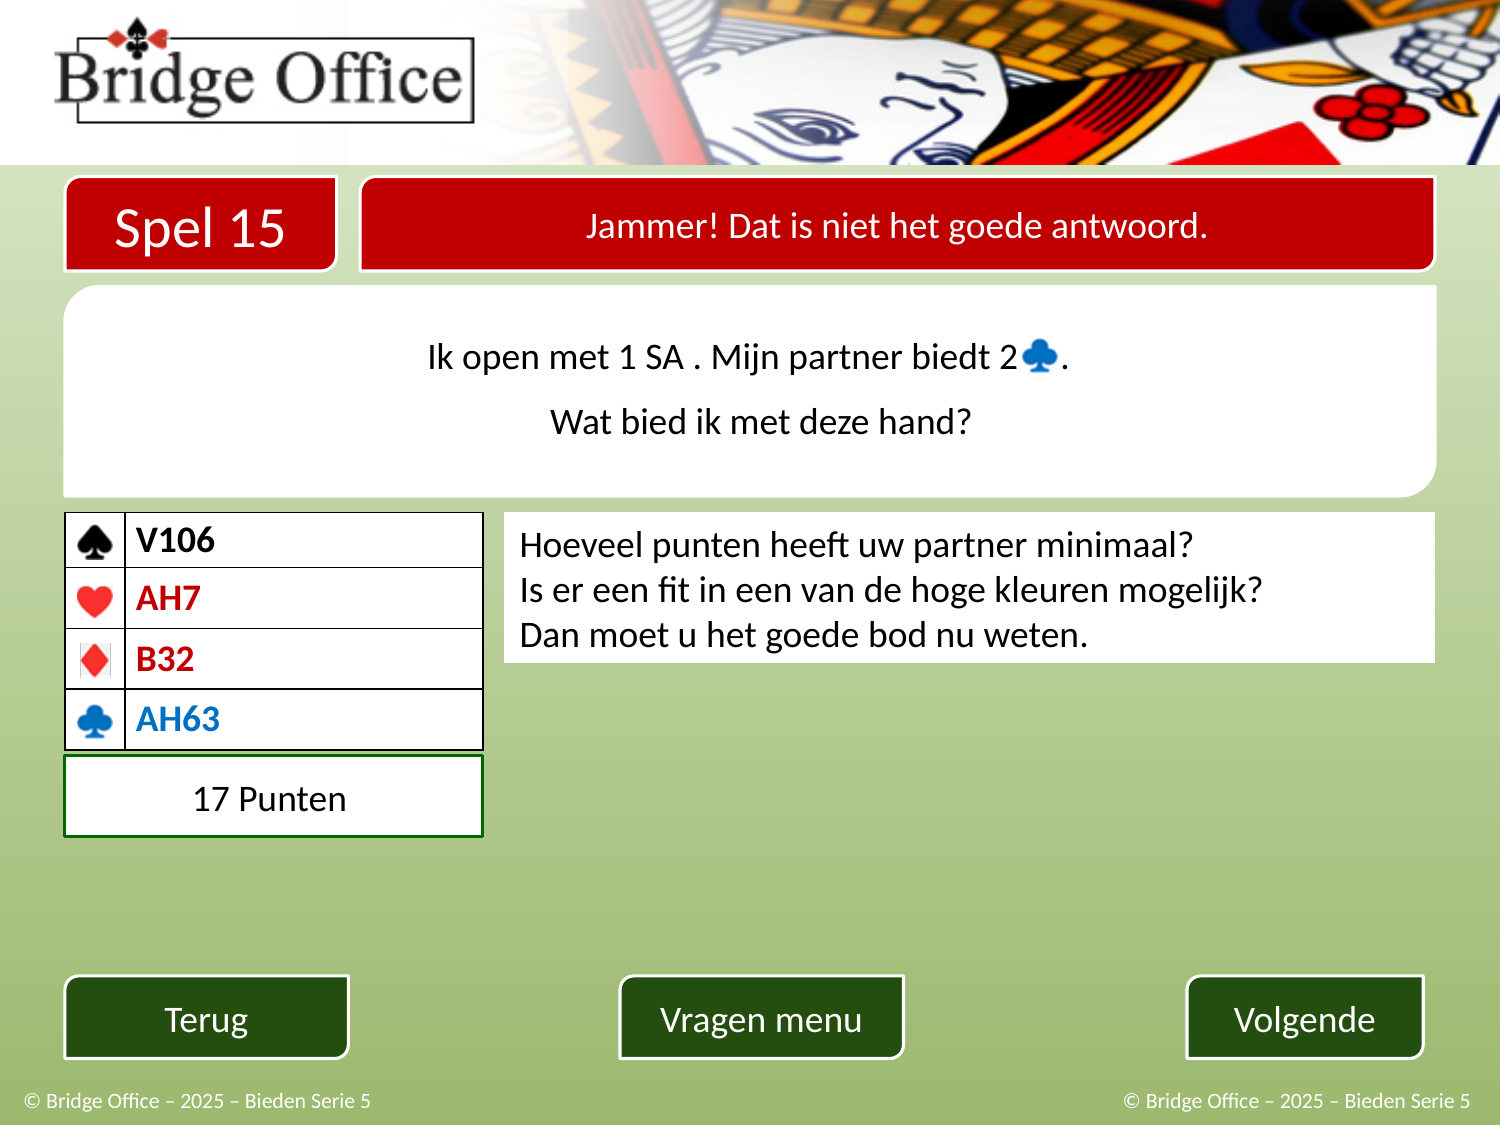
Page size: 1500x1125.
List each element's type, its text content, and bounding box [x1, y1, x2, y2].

table_cell B32 [126, 629, 482, 688]
picture [77, 524, 114, 561]
text_box © Bridge Office – 2025 – Bieden Serie 5 [1107, 1079, 1500, 1121]
text_box Vragen menu [618, 974, 906, 1061]
picture [77, 643, 114, 679]
table_header V106 [126, 513, 482, 567]
table_cell [66, 629, 124, 688]
text_box Ik open met 1 SA . Mijn partner biedt 2 . [394, 324, 1104, 385]
text_box Jammer! Dat is niet het goede antwoord. [358, 179, 1437, 273]
text_box Terug [63, 974, 350, 1061]
table_cell AH7 [126, 568, 482, 628]
table_cell [66, 690, 124, 749]
picture [1022, 338, 1059, 374]
text_box 17 Punten [63, 754, 484, 838]
picture [77, 585, 114, 618]
picture [77, 703, 114, 740]
text_box Hoeveel punten heeft uw partner minimaal? Is er een fit in een van de hoge kleuren mogelijk? Dan moet u het goede bod nu weten. [504, 512, 1435, 663]
table_cell [66, 568, 124, 628]
table_header [66, 513, 124, 567]
text_box © Bridge Office – 2025 – Bieden Serie 5 [8, 1079, 393, 1121]
text_box Volgende [1185, 974, 1425, 1061]
picture [0, 0, 1500, 166]
text_box [63, 284, 1437, 498]
text_box Wat bied ik met deze hand? [528, 389, 995, 450]
table_cell AH63 [126, 690, 482, 749]
text_box Spel 15 [63, 179, 339, 273]
